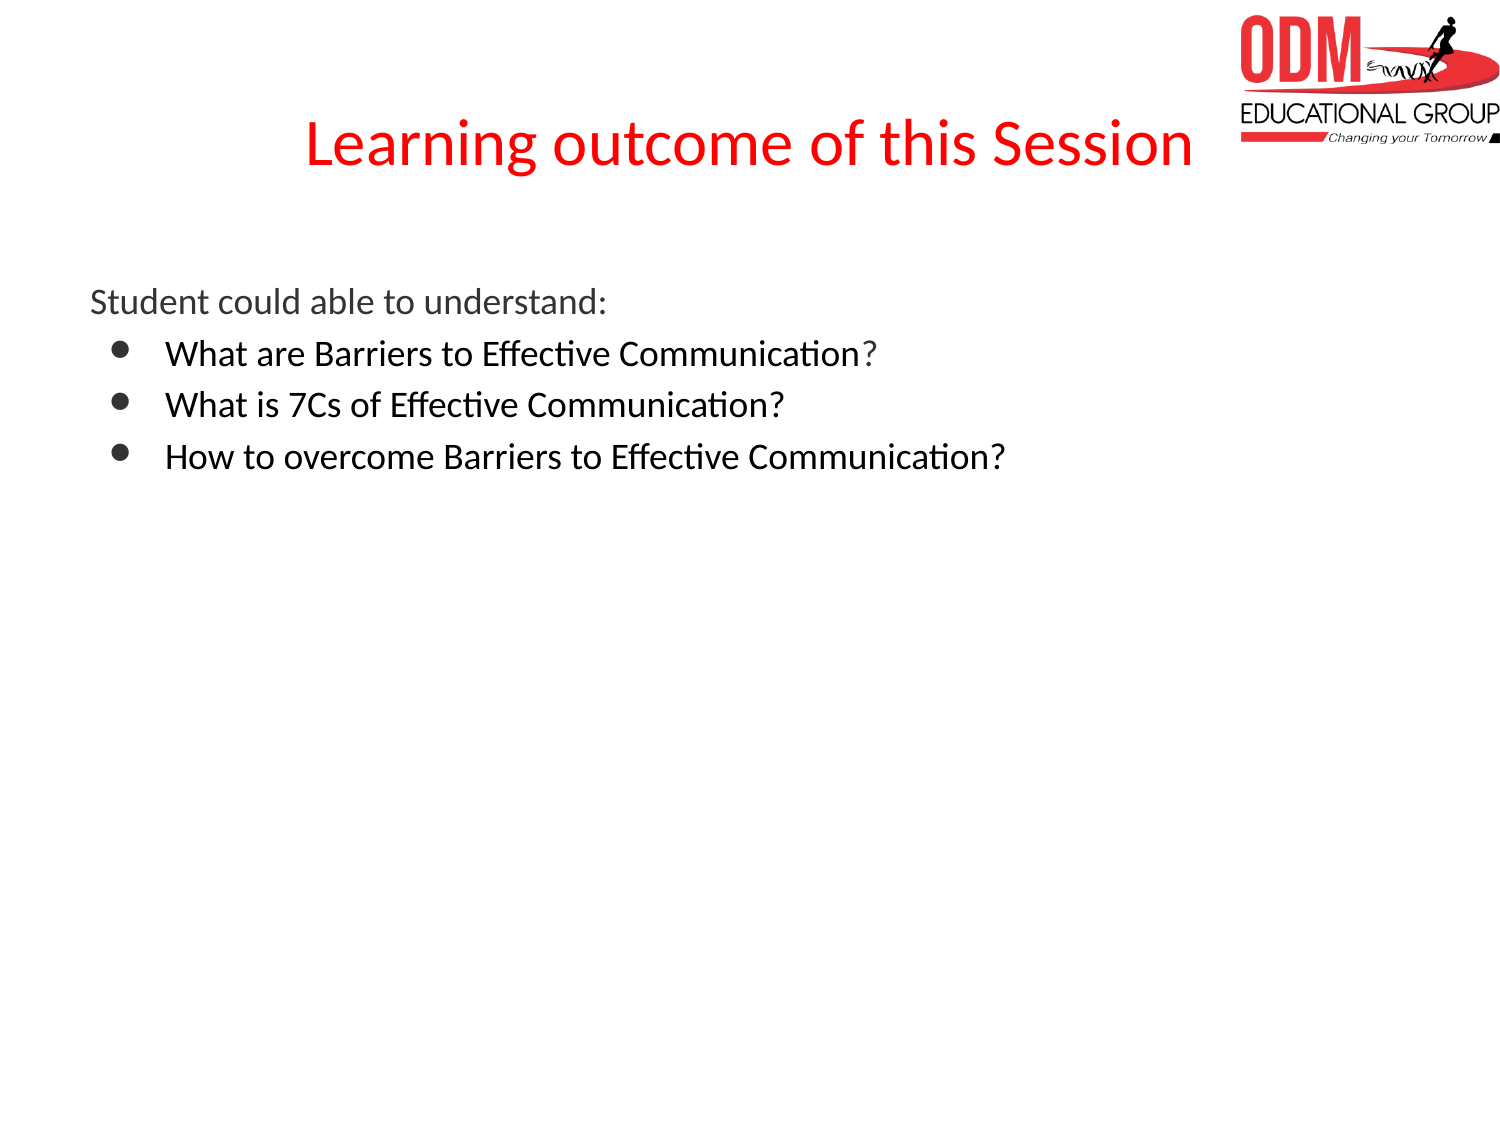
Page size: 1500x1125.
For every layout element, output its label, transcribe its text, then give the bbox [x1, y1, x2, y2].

title Learning outcome of this Session [75, 45, 1425, 233]
picture [1240, 14, 1500, 144]
list Student could able to understand: What are Barriers to Effective Communication? What is 7Cs of Effective Communication? How to overcome Barriers to Effective Communication? [75, 262, 1425, 1005]
